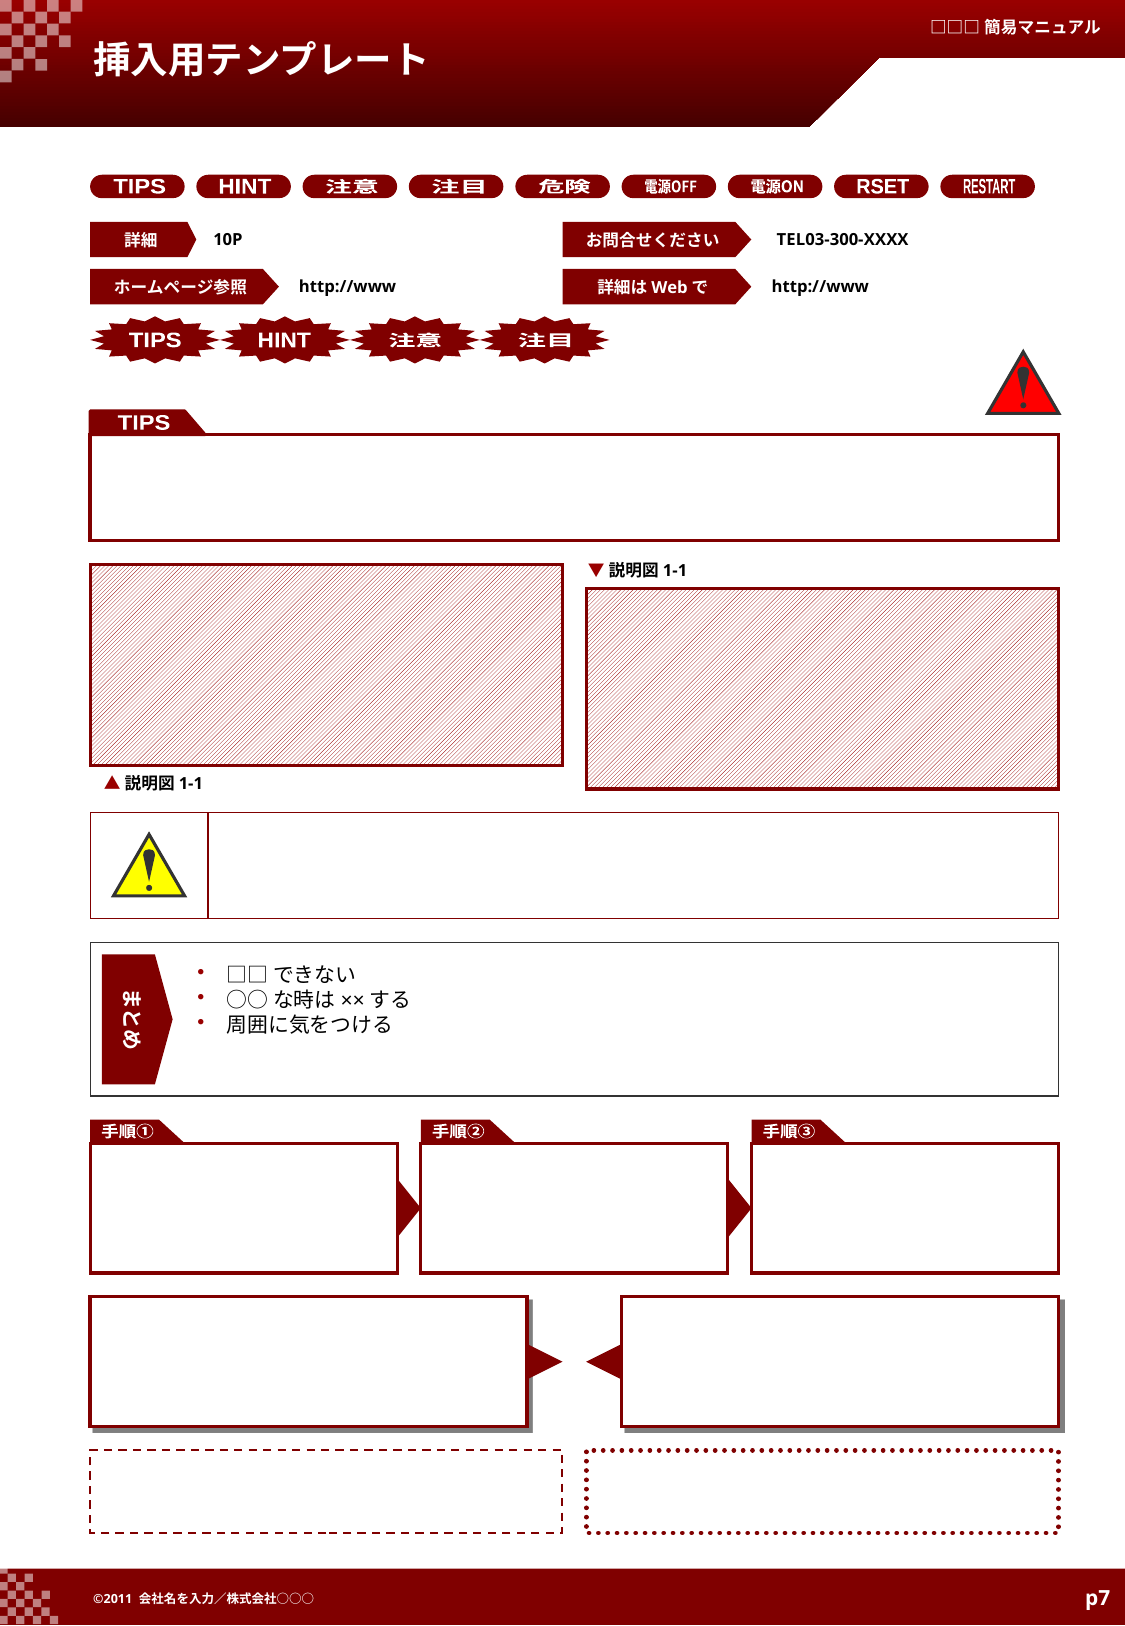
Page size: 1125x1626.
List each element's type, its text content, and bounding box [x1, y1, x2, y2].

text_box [987, 351, 1059, 414]
text_box TEL03-300-XXXX [761, 221, 924, 257]
text_box [527, 1343, 563, 1380]
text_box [420, 1119, 516, 1144]
text_box □□できない ○○な時は××する 周囲に気をつける [182, 954, 426, 1045]
text_box [621, 1296, 1059, 1427]
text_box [219, 316, 349, 364]
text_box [515, 174, 610, 199]
text_box [90, 1450, 563, 1533]
text_box [420, 1143, 728, 1274]
text_box [207, 812, 1059, 919]
slide_number p7 [862, 1577, 1125, 1625]
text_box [727, 174, 823, 199]
text_box ▼説明図1-1 [573, 552, 703, 588]
text_box 詳細はWebで [562, 268, 752, 305]
text_box [586, 588, 1059, 789]
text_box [302, 174, 398, 199]
text_box [90, 564, 563, 766]
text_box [751, 1119, 847, 1144]
text_box [727, 1178, 752, 1238]
title 挿入用テンプレート [78, 21, 740, 96]
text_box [90, 174, 185, 199]
text_box 10P [198, 221, 258, 257]
text_box http://www [756, 268, 885, 304]
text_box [479, 316, 610, 364]
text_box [940, 174, 1035, 199]
text_box [751, 1143, 1059, 1274]
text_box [90, 316, 219, 364]
text_box [90, 812, 207, 919]
text_box [586, 1343, 622, 1380]
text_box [90, 410, 205, 435]
text_box [90, 1296, 528, 1427]
text_box ホームページ参照 [90, 268, 279, 305]
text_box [408, 174, 504, 199]
text_box お問合せください [562, 221, 752, 258]
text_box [834, 174, 929, 199]
text_box [397, 1178, 421, 1238]
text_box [349, 316, 479, 364]
text_box [90, 942, 1059, 1097]
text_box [90, 1119, 185, 1144]
text_box まとめ [101, 954, 173, 1085]
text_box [113, 834, 185, 896]
text_box http://www [284, 268, 412, 304]
text_box [586, 1450, 1059, 1533]
text_box 詳細 [90, 221, 197, 258]
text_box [621, 174, 717, 199]
text_box [90, 1143, 398, 1274]
text_box [90, 434, 1059, 541]
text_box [196, 174, 291, 199]
text_box ▲説明図1-1 [89, 765, 219, 800]
